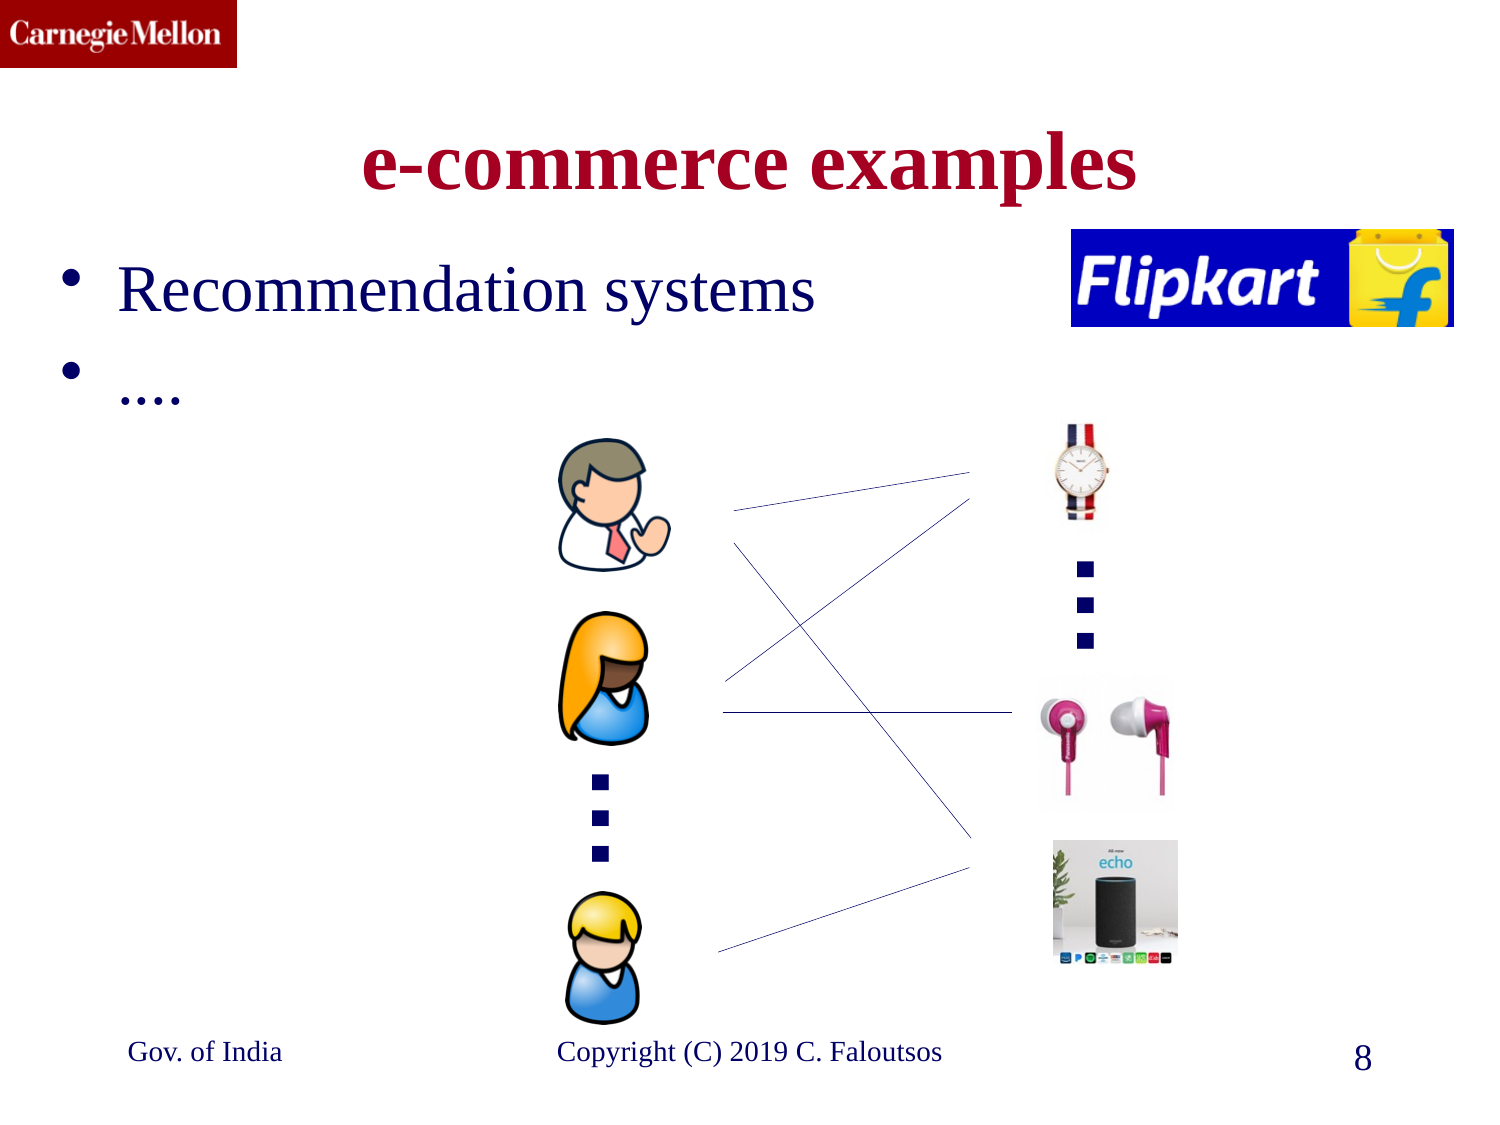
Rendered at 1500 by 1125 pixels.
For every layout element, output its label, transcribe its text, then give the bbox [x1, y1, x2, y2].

footer Copyright (C) 2019 C. Faloutsos [512, 1033, 988, 1101]
slide_number 8 [1074, 1024, 1388, 1101]
list Recommendation systems .... [45, 237, 1457, 1001]
slide_number Gov. of India [112, 1024, 426, 1101]
picture [0, 0, 237, 68]
title e-commerce examples [112, 99, 1388, 213]
picture [1071, 228, 1455, 328]
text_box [424, 403, 1198, 1026]
